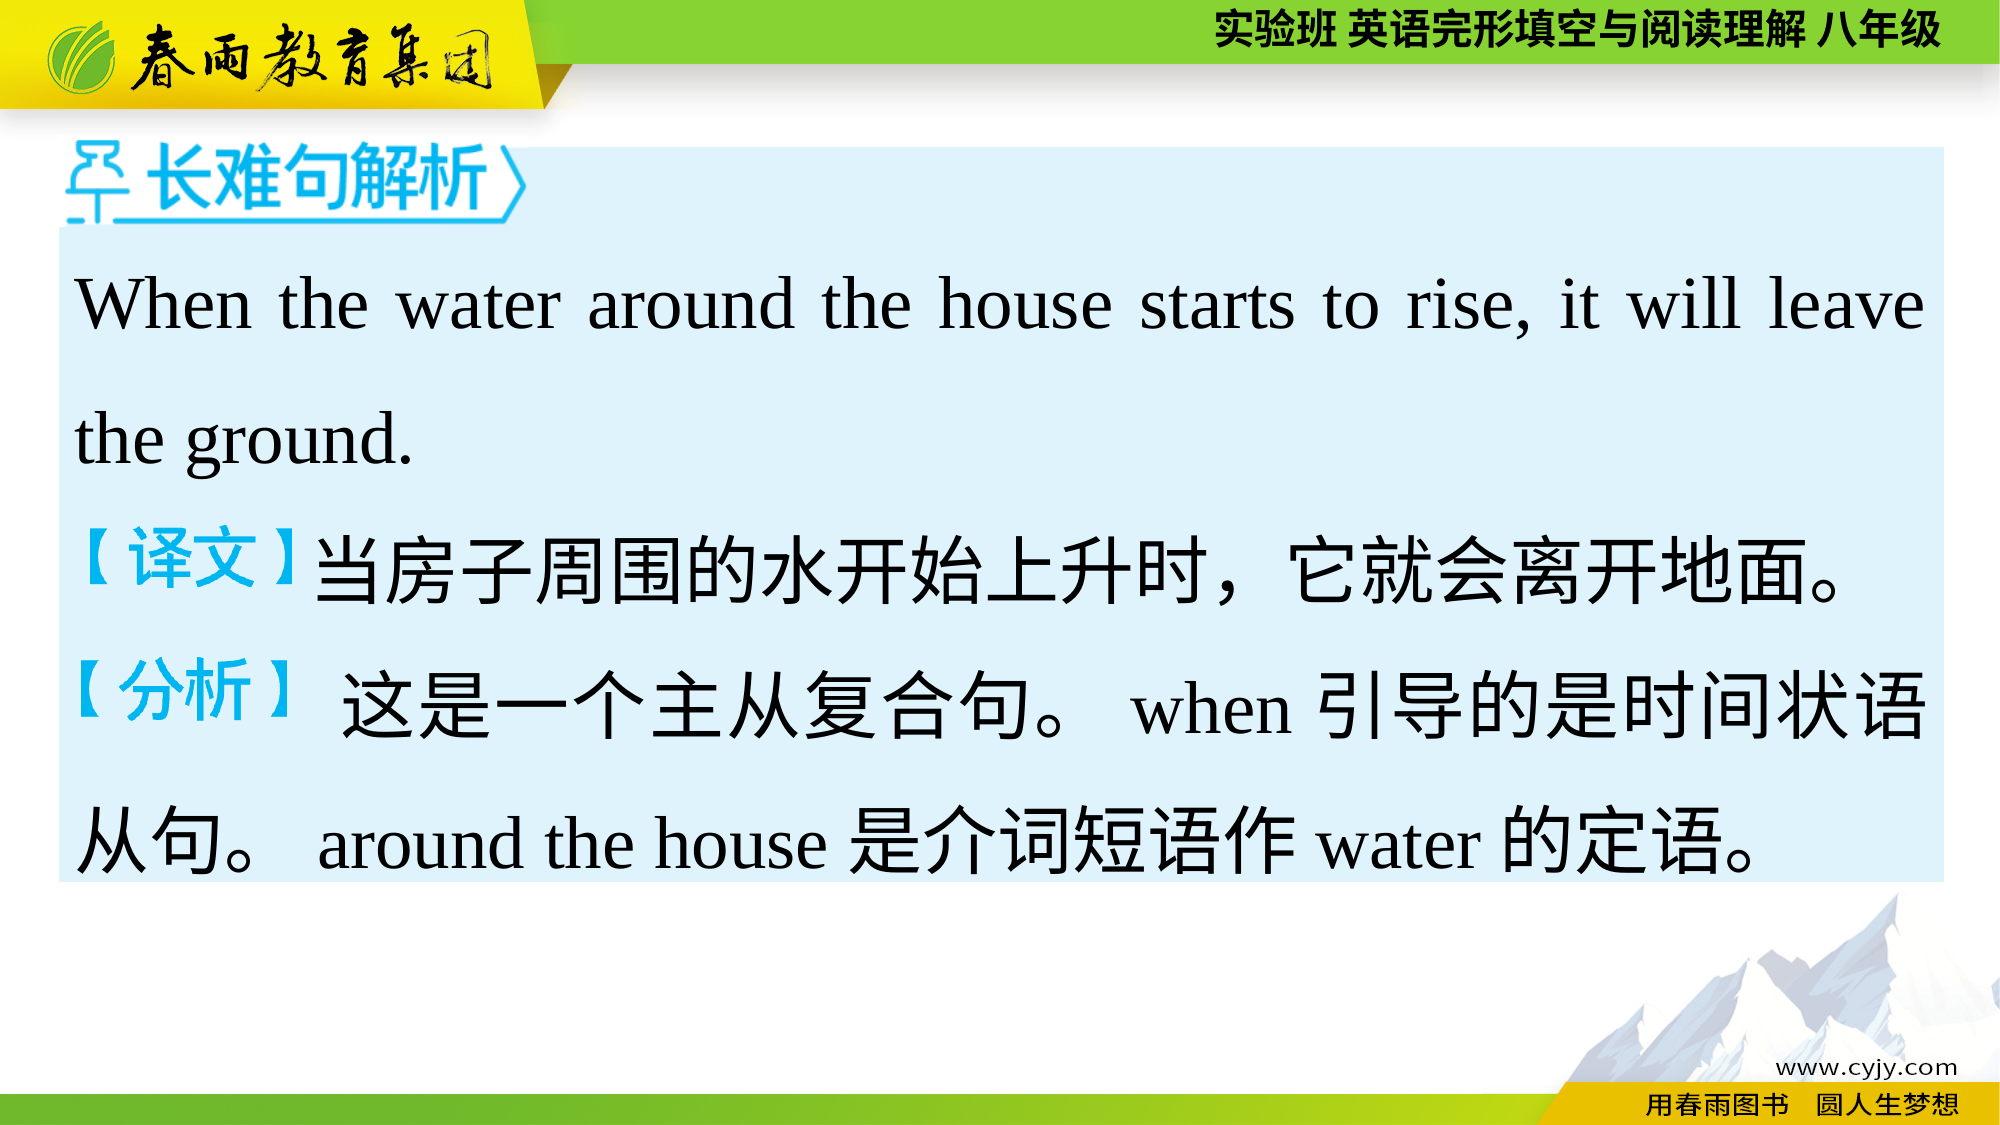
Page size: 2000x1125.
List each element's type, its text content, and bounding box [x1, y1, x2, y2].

list When the water around the house starts to rise, it will leave the ground. 当房子周围的水开始上升时，它就会离开地面。 这是一个主从复合句。when引导的是时间状语从句。around the house是介词短语作water的定语。 [59, 893, 1944, 898]
picture [0, 0, 2000, 1125]
